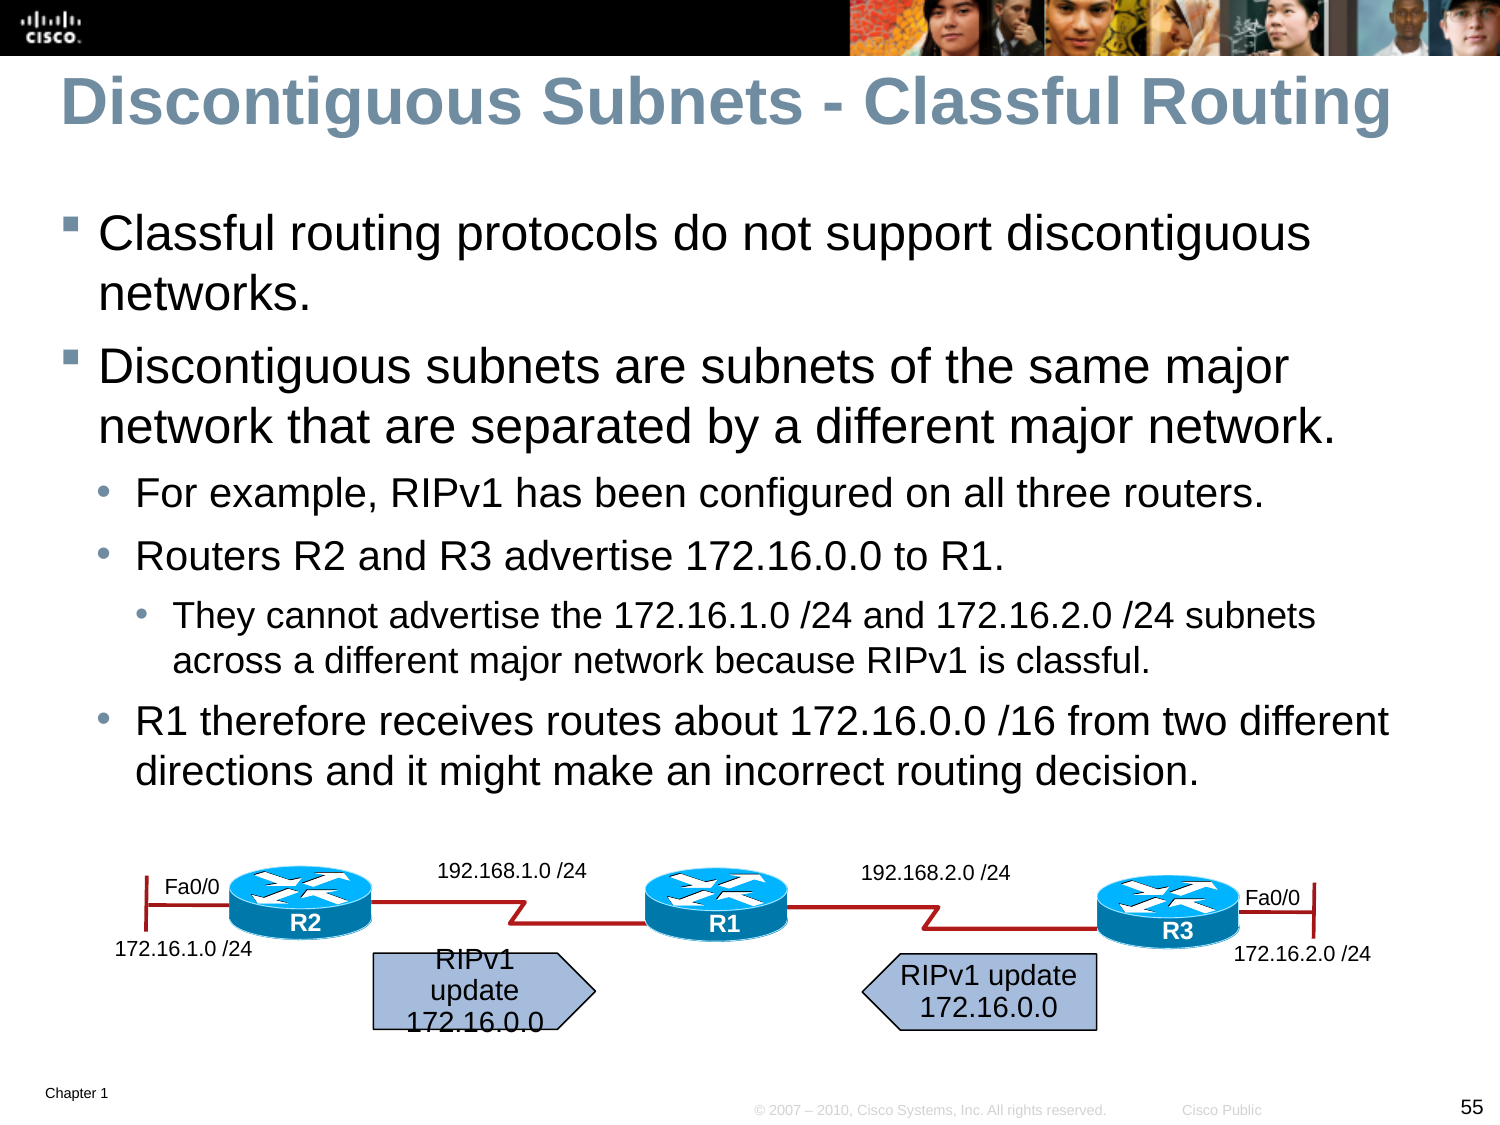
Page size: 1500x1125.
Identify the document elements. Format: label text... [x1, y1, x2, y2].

picture [0, 0, 1500, 56]
list Classful routing protocols do not support discontiguous networks. Discontiguous subnets are subnets of the same major network that are separated by a different major network. For example, RIPv1 has been configured on all three routers. Routers R2 and R3 advertise 172.16.0.0 to R1. They cannot advertise the 172.16.1.0 /24 and 172.16.2.0 /24 subnets across a different major network because RIPv1 is classful. R1 therefore receives routes about 172.16.0.0 /16 from two different directions and it might make an incorrect routing decision. [45, 193, 1444, 1037]
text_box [100, 857, 1412, 1031]
title Discontiguous Subnets - Classful Routing [45, 59, 1444, 182]
